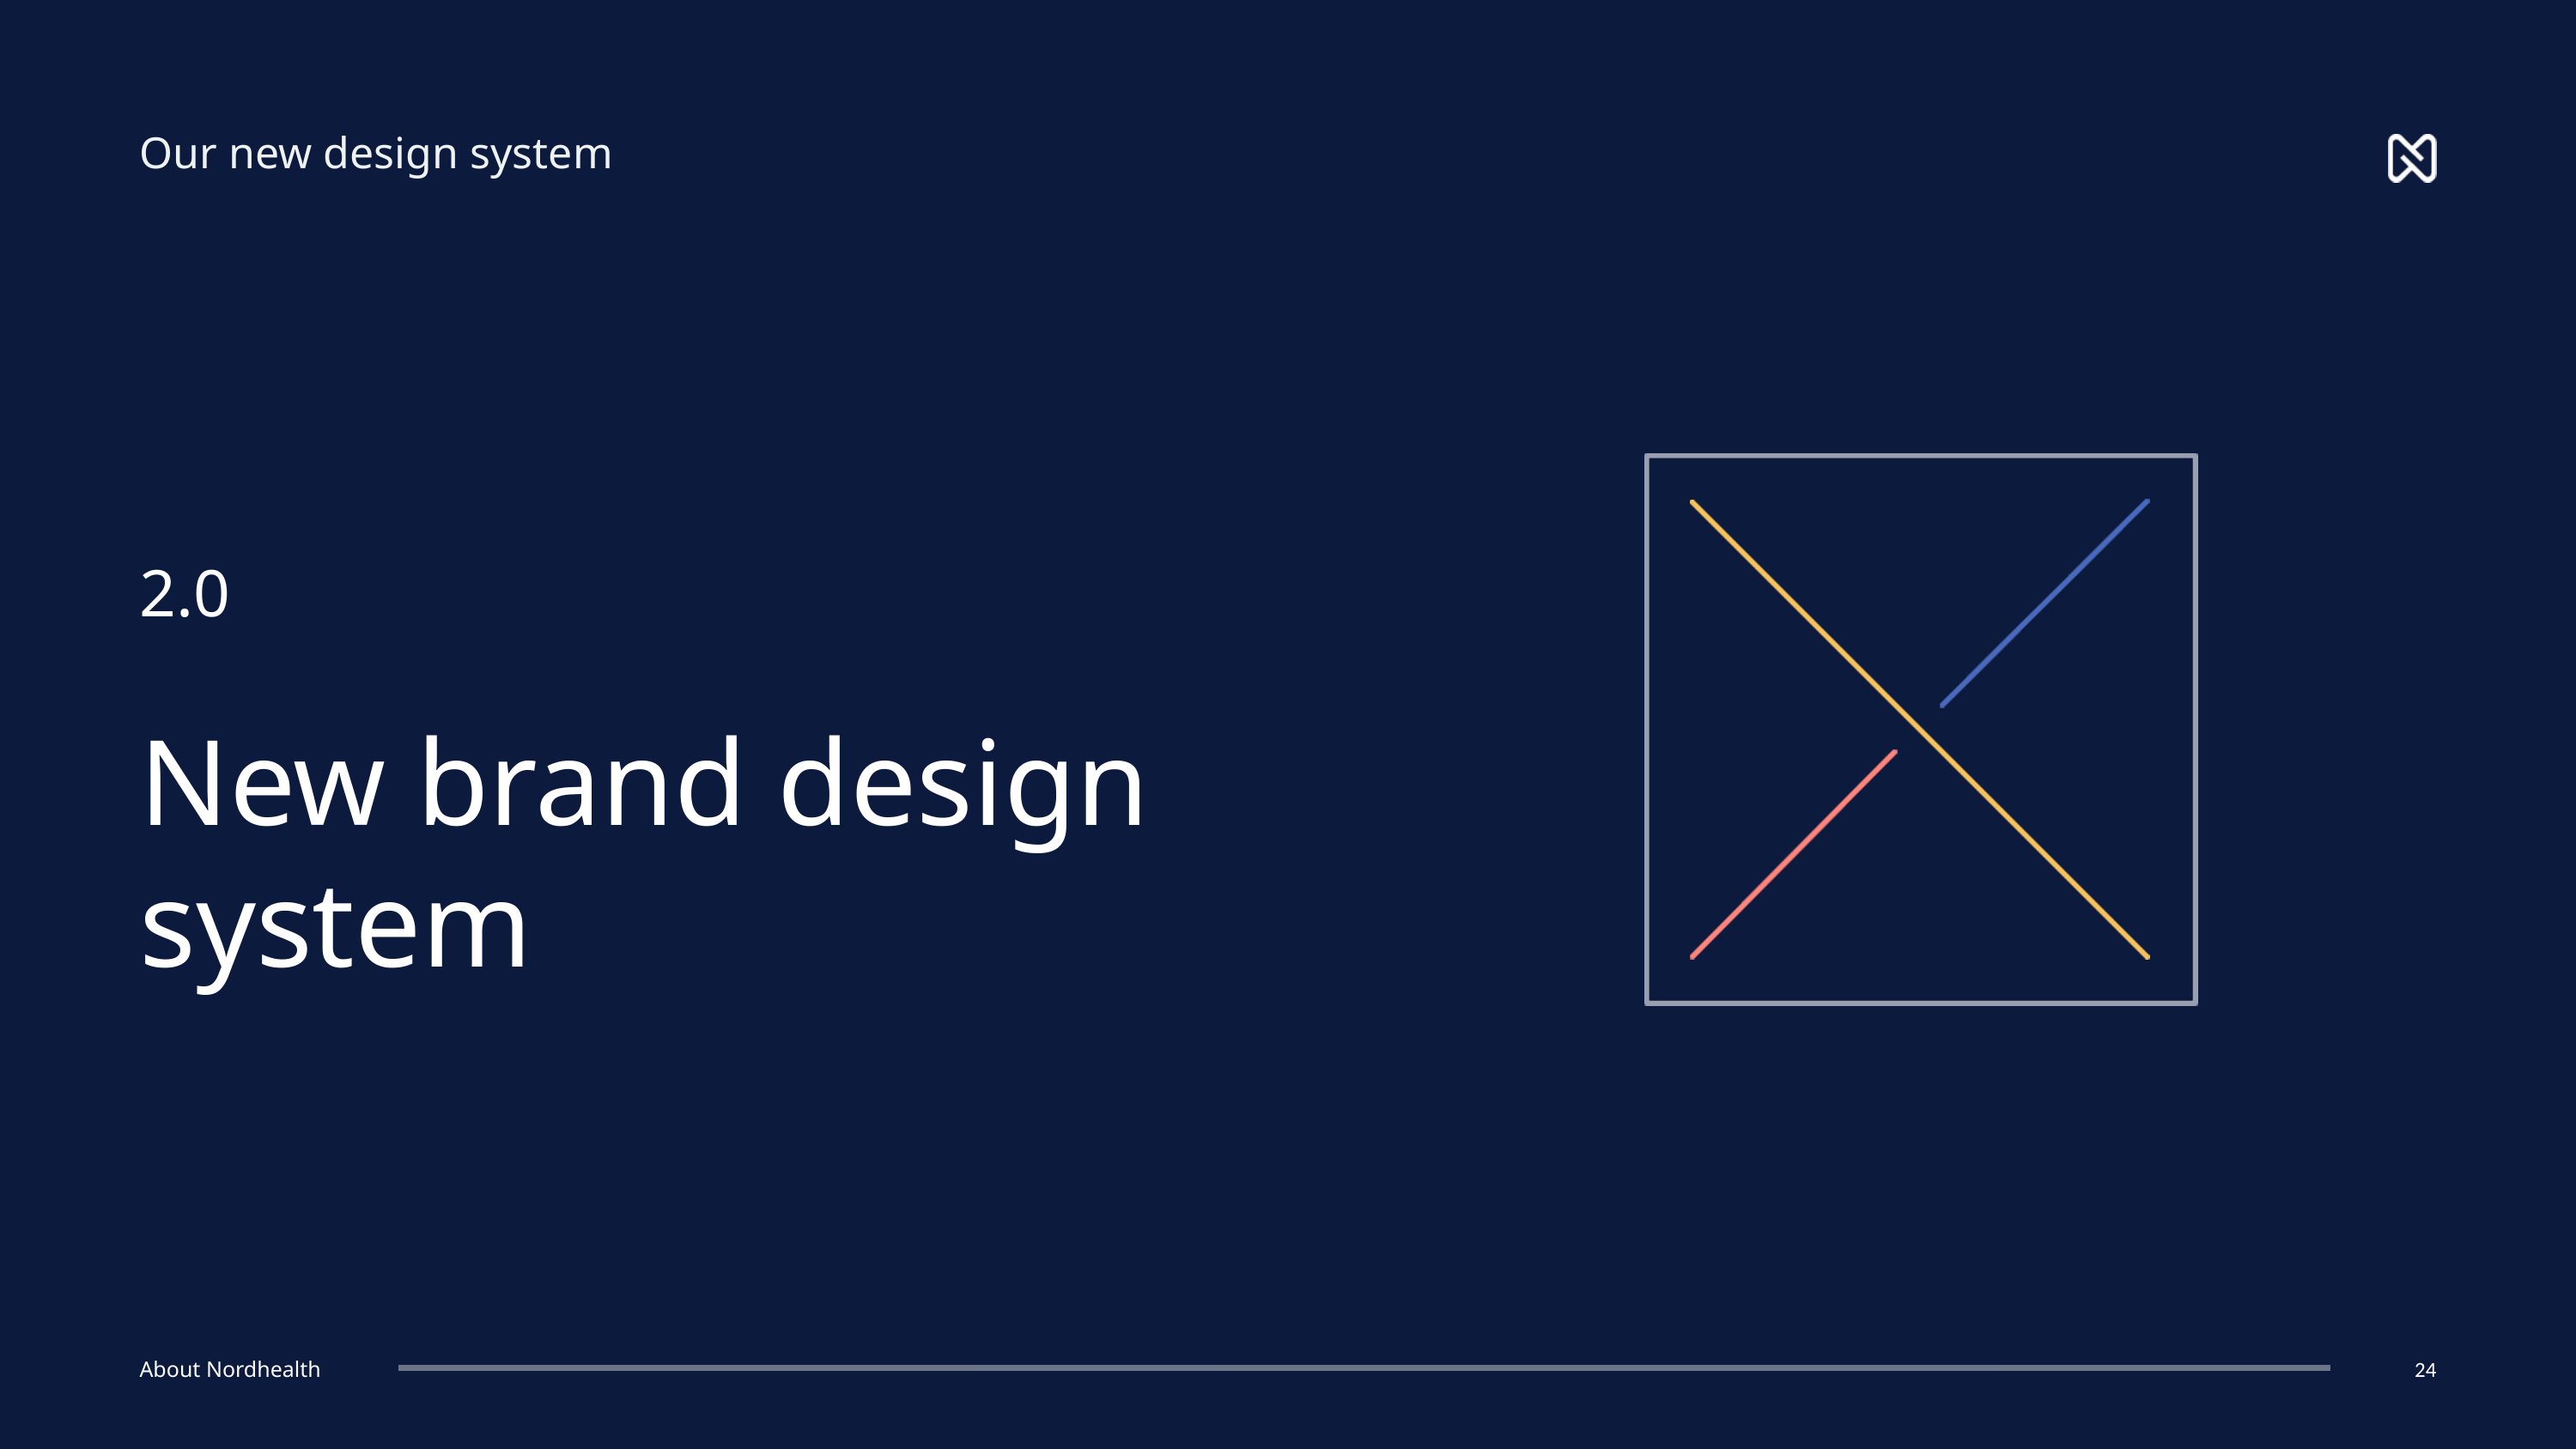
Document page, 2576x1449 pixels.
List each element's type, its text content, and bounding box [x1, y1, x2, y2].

text_box Our new design system [139, 118, 1008, 178]
picture [398, 1365, 2330, 1371]
picture [1644, 453, 2198, 1006]
text_box 24 [2150, 1343, 2437, 1382]
text_box 2.0 New brand design system [139, 552, 1331, 991]
text_box About Nordhealth [139, 1343, 433, 1382]
picture [2388, 134, 2437, 183]
